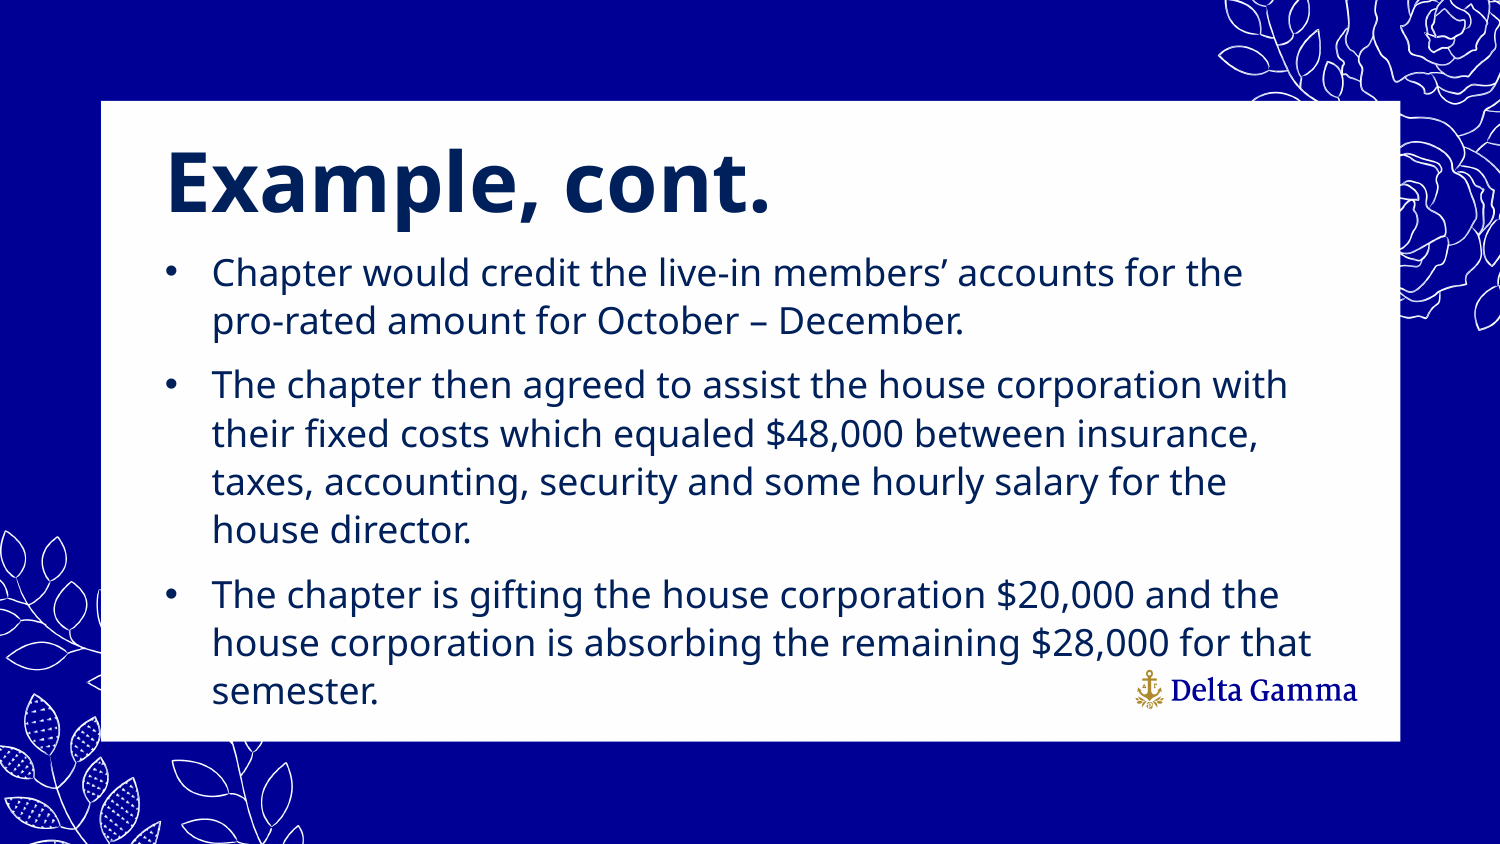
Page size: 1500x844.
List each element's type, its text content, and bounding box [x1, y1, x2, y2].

text_box Example, cont. [150, 121, 1313, 237]
picture [0, 0, 1500, 844]
text_box Chapter would credit the live-in members’ accounts for the pro-rated amount for October – December. The chapter then agreed to assist the house corporation with their fixed costs which equaled $48,000 between insurance, taxes, accounting, security and some hourly salary for the house director. The chapter is gifting the house corporation $20,000 and the house corporation is absorbing the remaining $28,000 for that semester. [149, 237, 1350, 720]
